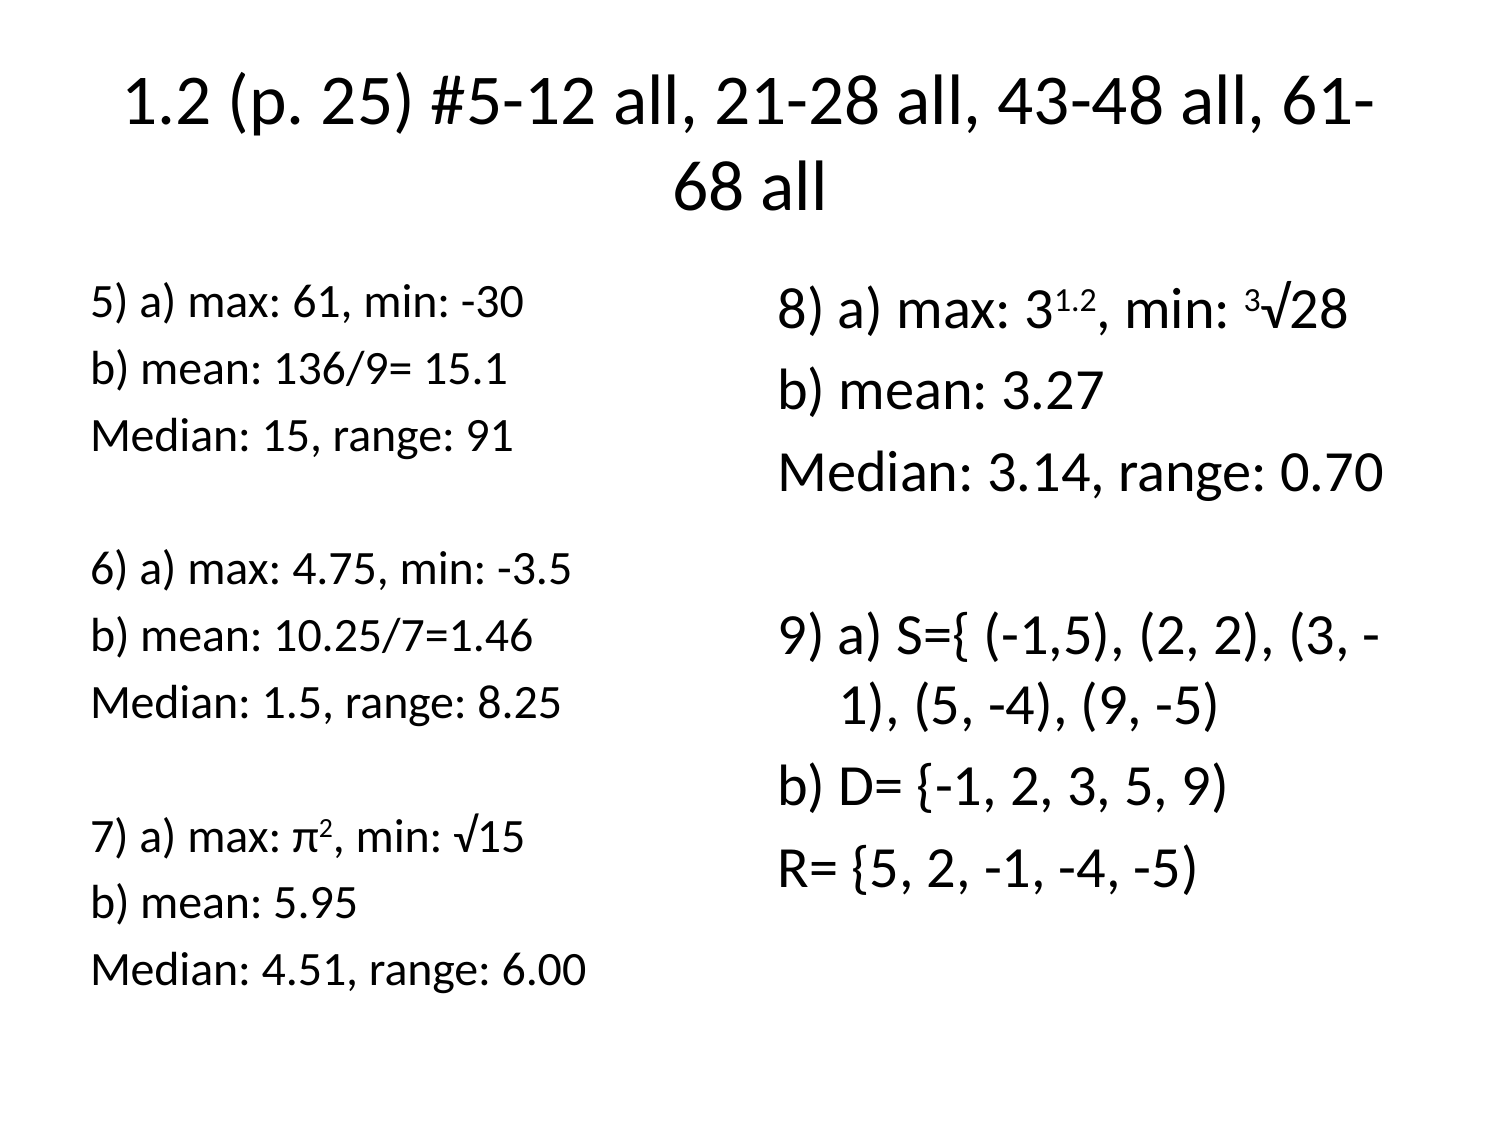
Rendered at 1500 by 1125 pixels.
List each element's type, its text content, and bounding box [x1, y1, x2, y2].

list 8) a) max: 31.2, min: 3√28 b) mean: 3.27 Median: 3.14, range: 0.70 9) a) S={ (-1,5), (2, 2), (3, -1), (5, -4), (9, -5) b) D= {-1, 2, 3, 5, 9) R= {5, 2, -1, -4, -5) [762, 262, 1425, 1005]
title 1.2 (p. 25) #5-12 all, 21-28 all, 43-48 all, 61-68 all [75, 45, 1425, 233]
list 5) a) max: 61, min: -30 b) mean: 136/9= 15.1 Median: 15, range: 91 6) a) max: 4.75, min: -3.5 b) mean: 10.25/7=1.46 Median: 1.5, range: 8.25 7) a) max: π2, min: √15 b) mean: 5.95 Median: 4.51, range: 6.00 [75, 262, 738, 1005]
